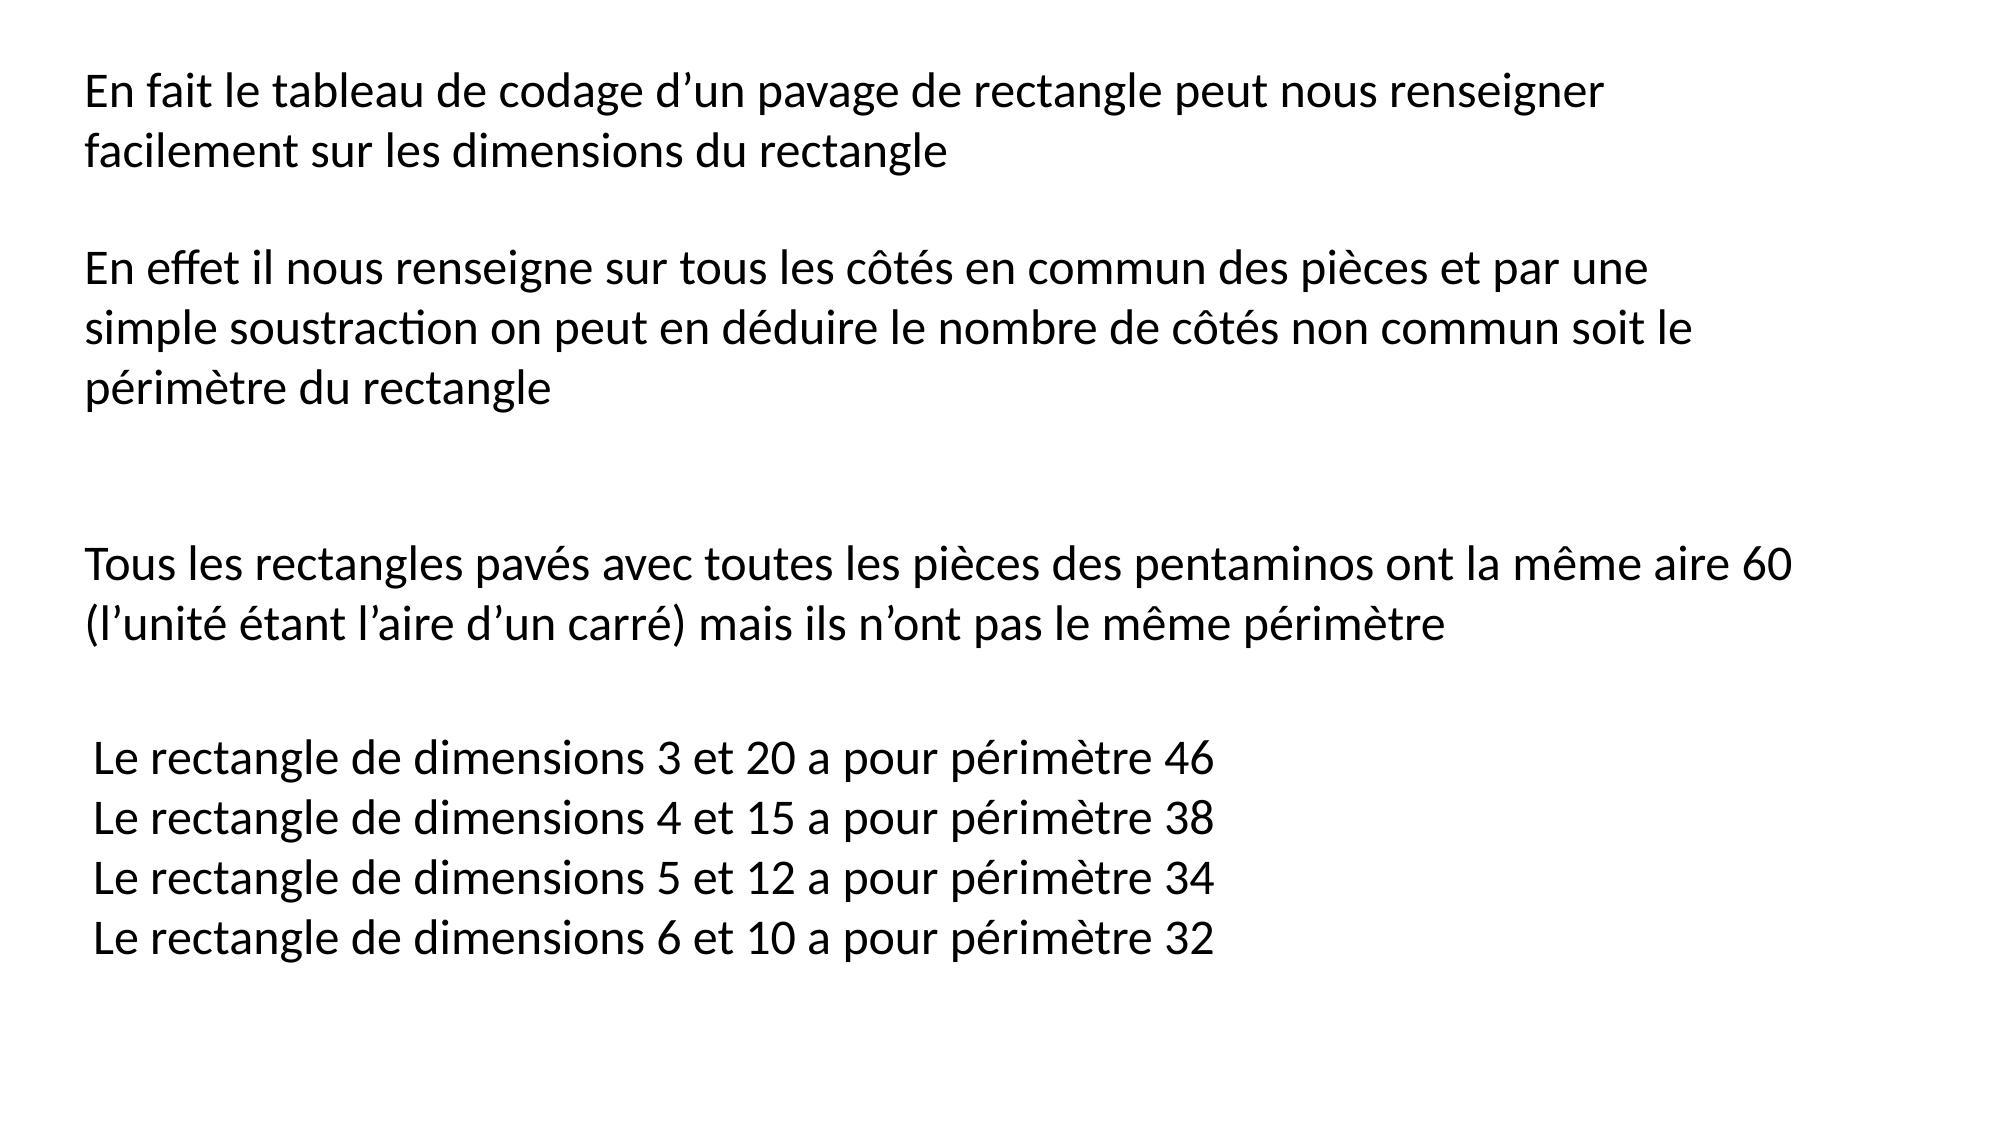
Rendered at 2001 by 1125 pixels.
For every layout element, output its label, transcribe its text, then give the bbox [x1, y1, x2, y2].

text_box Le rectangle de dimensions 3 et 20 a pour périmètre 46 Le rectangle de dimensions 4 et 15 a pour périmètre 38 Le rectangle de dimensions 5 et 12 a pour périmètre 34 Le rectangle de dimensions 6 et 10 a pour périmètre 32 [78, 717, 1815, 972]
text_box Tous les rectangles pavés avec toutes les pièces des pentaminos ont la même aire 60 (l’unité étant l’aire d’un carré) mais ils n’ont pas le même périmètre [69, 522, 1824, 658]
text_box En fait le tableau de codage d’un pavage de rectangle peut nous renseigner facilement sur les dimensions du rectangle [69, 49, 1746, 185]
text_box En effet il nous renseigne sur tous les côtés en commun des pièces et par une simple soustraction on peut en déduire le nombre de côtés non commun soit le périmètre du rectangle [69, 227, 1719, 423]
